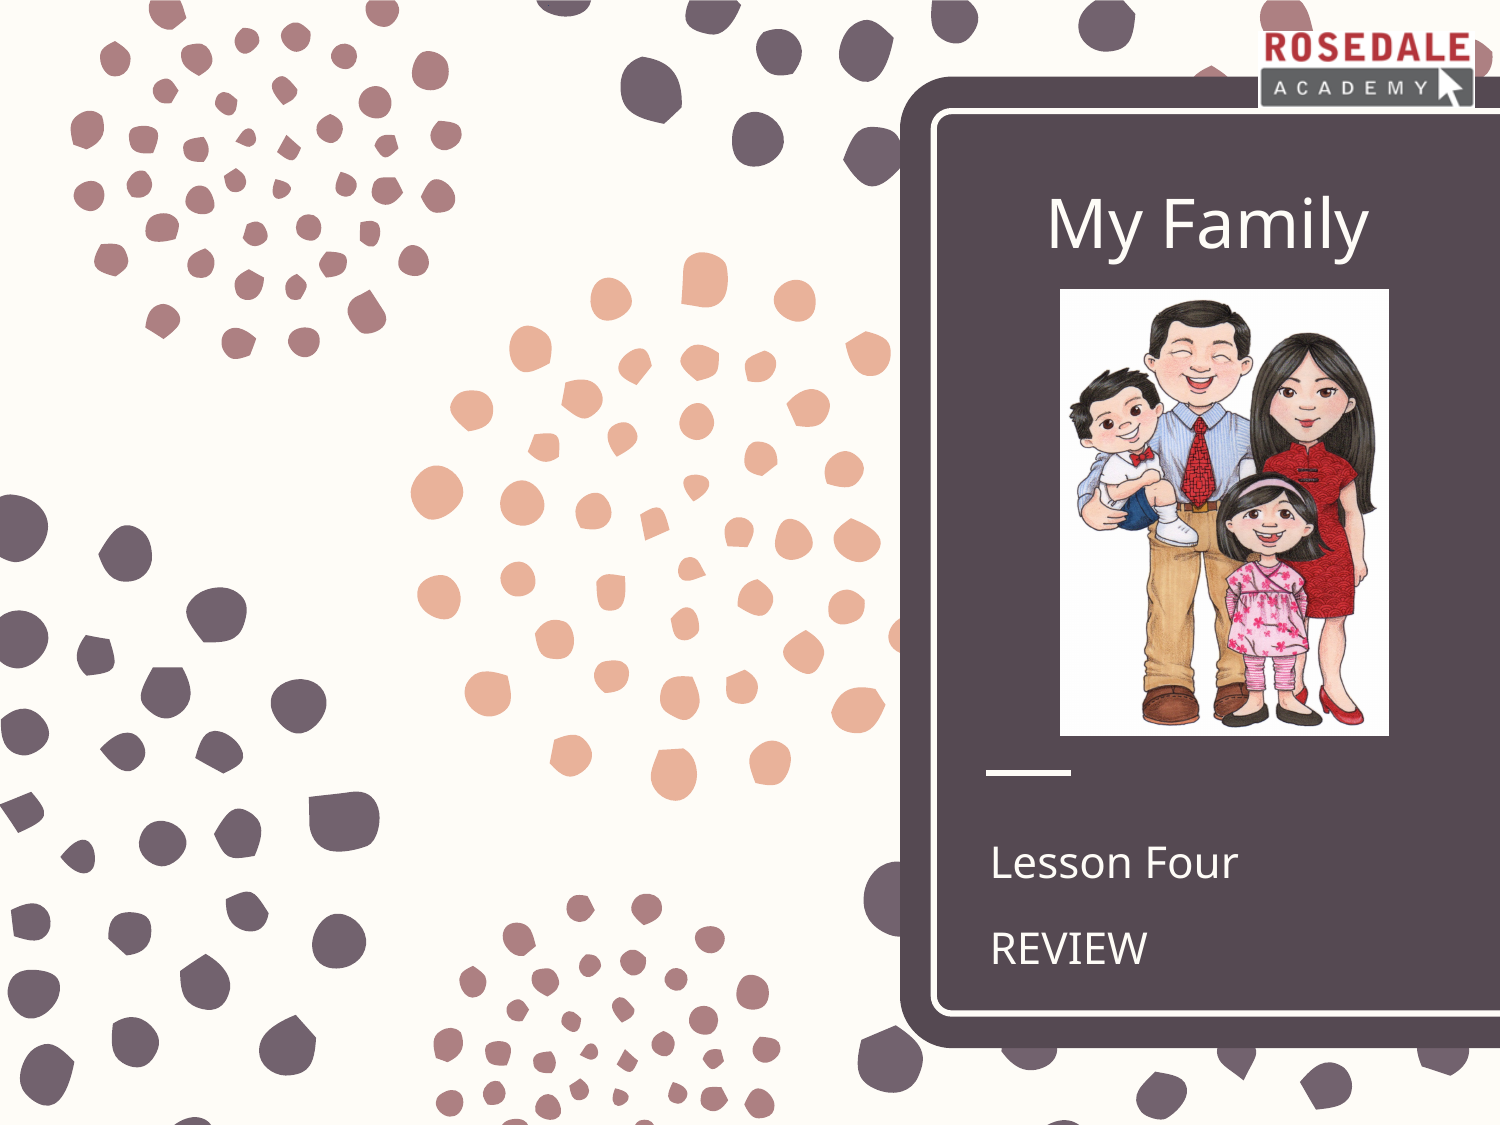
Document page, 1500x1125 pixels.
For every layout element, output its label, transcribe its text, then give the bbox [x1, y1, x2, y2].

picture [1258, 31, 1475, 109]
title My Family [974, 167, 1442, 718]
picture [1060, 289, 1389, 736]
subtitle Lesson Four REVIEW [974, 811, 1442, 982]
